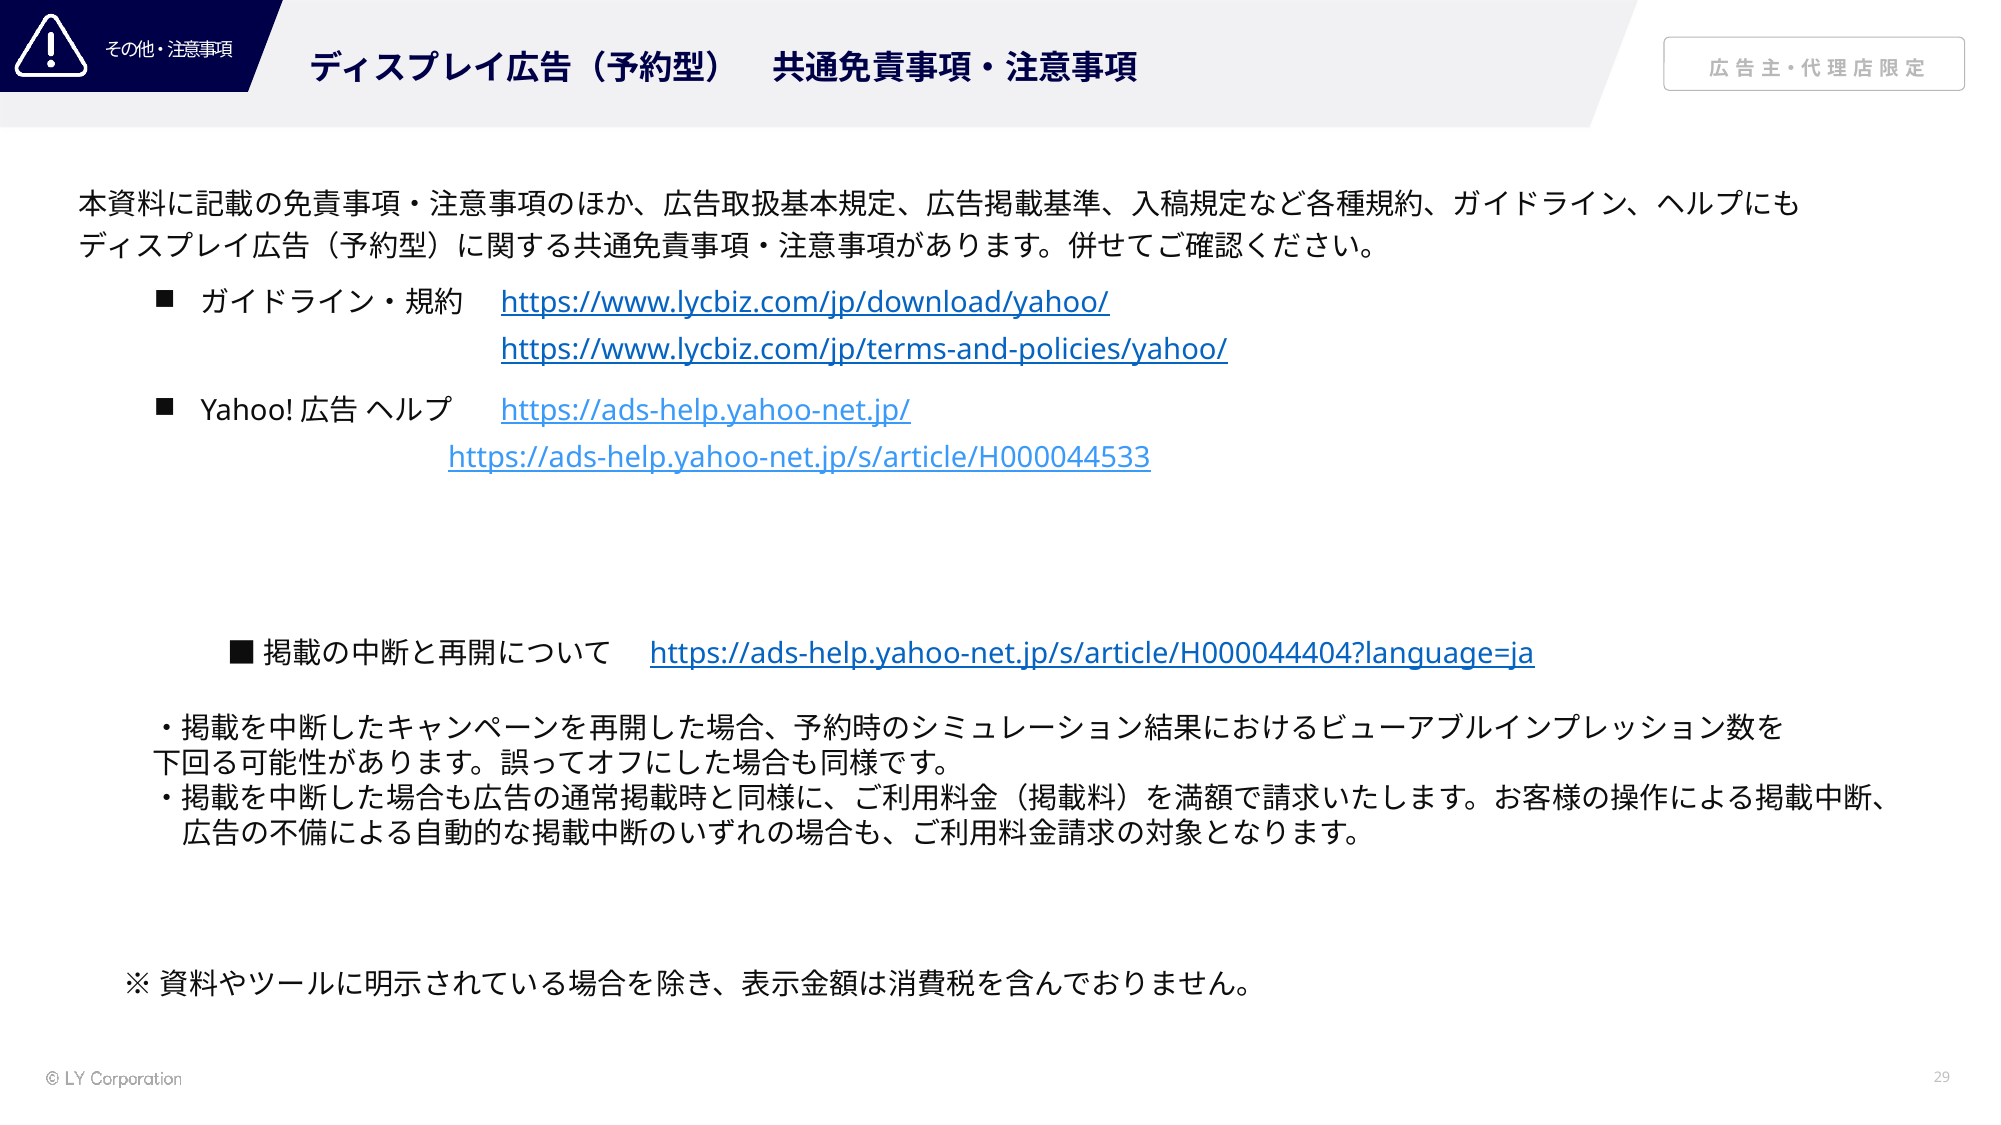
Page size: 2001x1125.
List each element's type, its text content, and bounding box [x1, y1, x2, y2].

picture [8, 4, 92, 88]
text_box その他・注意事項 [97, 13, 240, 81]
text_box 本資料に記載の免責事項・注意事項のほか、広告取扱基本規定、広告掲載基準、入稿規定など各種規約、ガイドライン、ヘルプにも ディスプレイ広告（予約型）に関する共通免責事項・注意事項があります。併せてご確認ください。 ガイドライン・規約 https://www.lycbiz.com/jp/download/yahoo/ https://www.lycbiz.com/jp/terms-and-policies/yahoo/ Yahoo!広告 ヘルプ https://ads-help.yahoo-net.jp/ https://ads-help.yahoo-net.jp/s/article/H000044533 ■掲載の中断と再開について https://ads-help.yahoo-net.jp/s/article/H000044404?language=ja ・掲載を中断したキャンペーンを再開した場合、予約時のシミュレーション結果におけるビューアブルインプレッション数を 下回る可能性があります。誤ってオフにした場合も同様です。 ・掲載を中断した場合も広告の通常掲載時と同様に、ご利用料金（掲載料）を満額で請求いたします。お客様の操作による掲載中断、広告の不備による自動的な掲載中断のいずれの場合も、ご利用料金請求の対象となります。 ※資料やツールに明示されている場合を除き、表示金額は消費税を含んでおりません。 [78, 178, 1922, 1055]
list ディスプレイ広告（予約型） 共通免責事項・注意事項 [309, 41, 1645, 97]
picture [46, 1071, 181, 1088]
